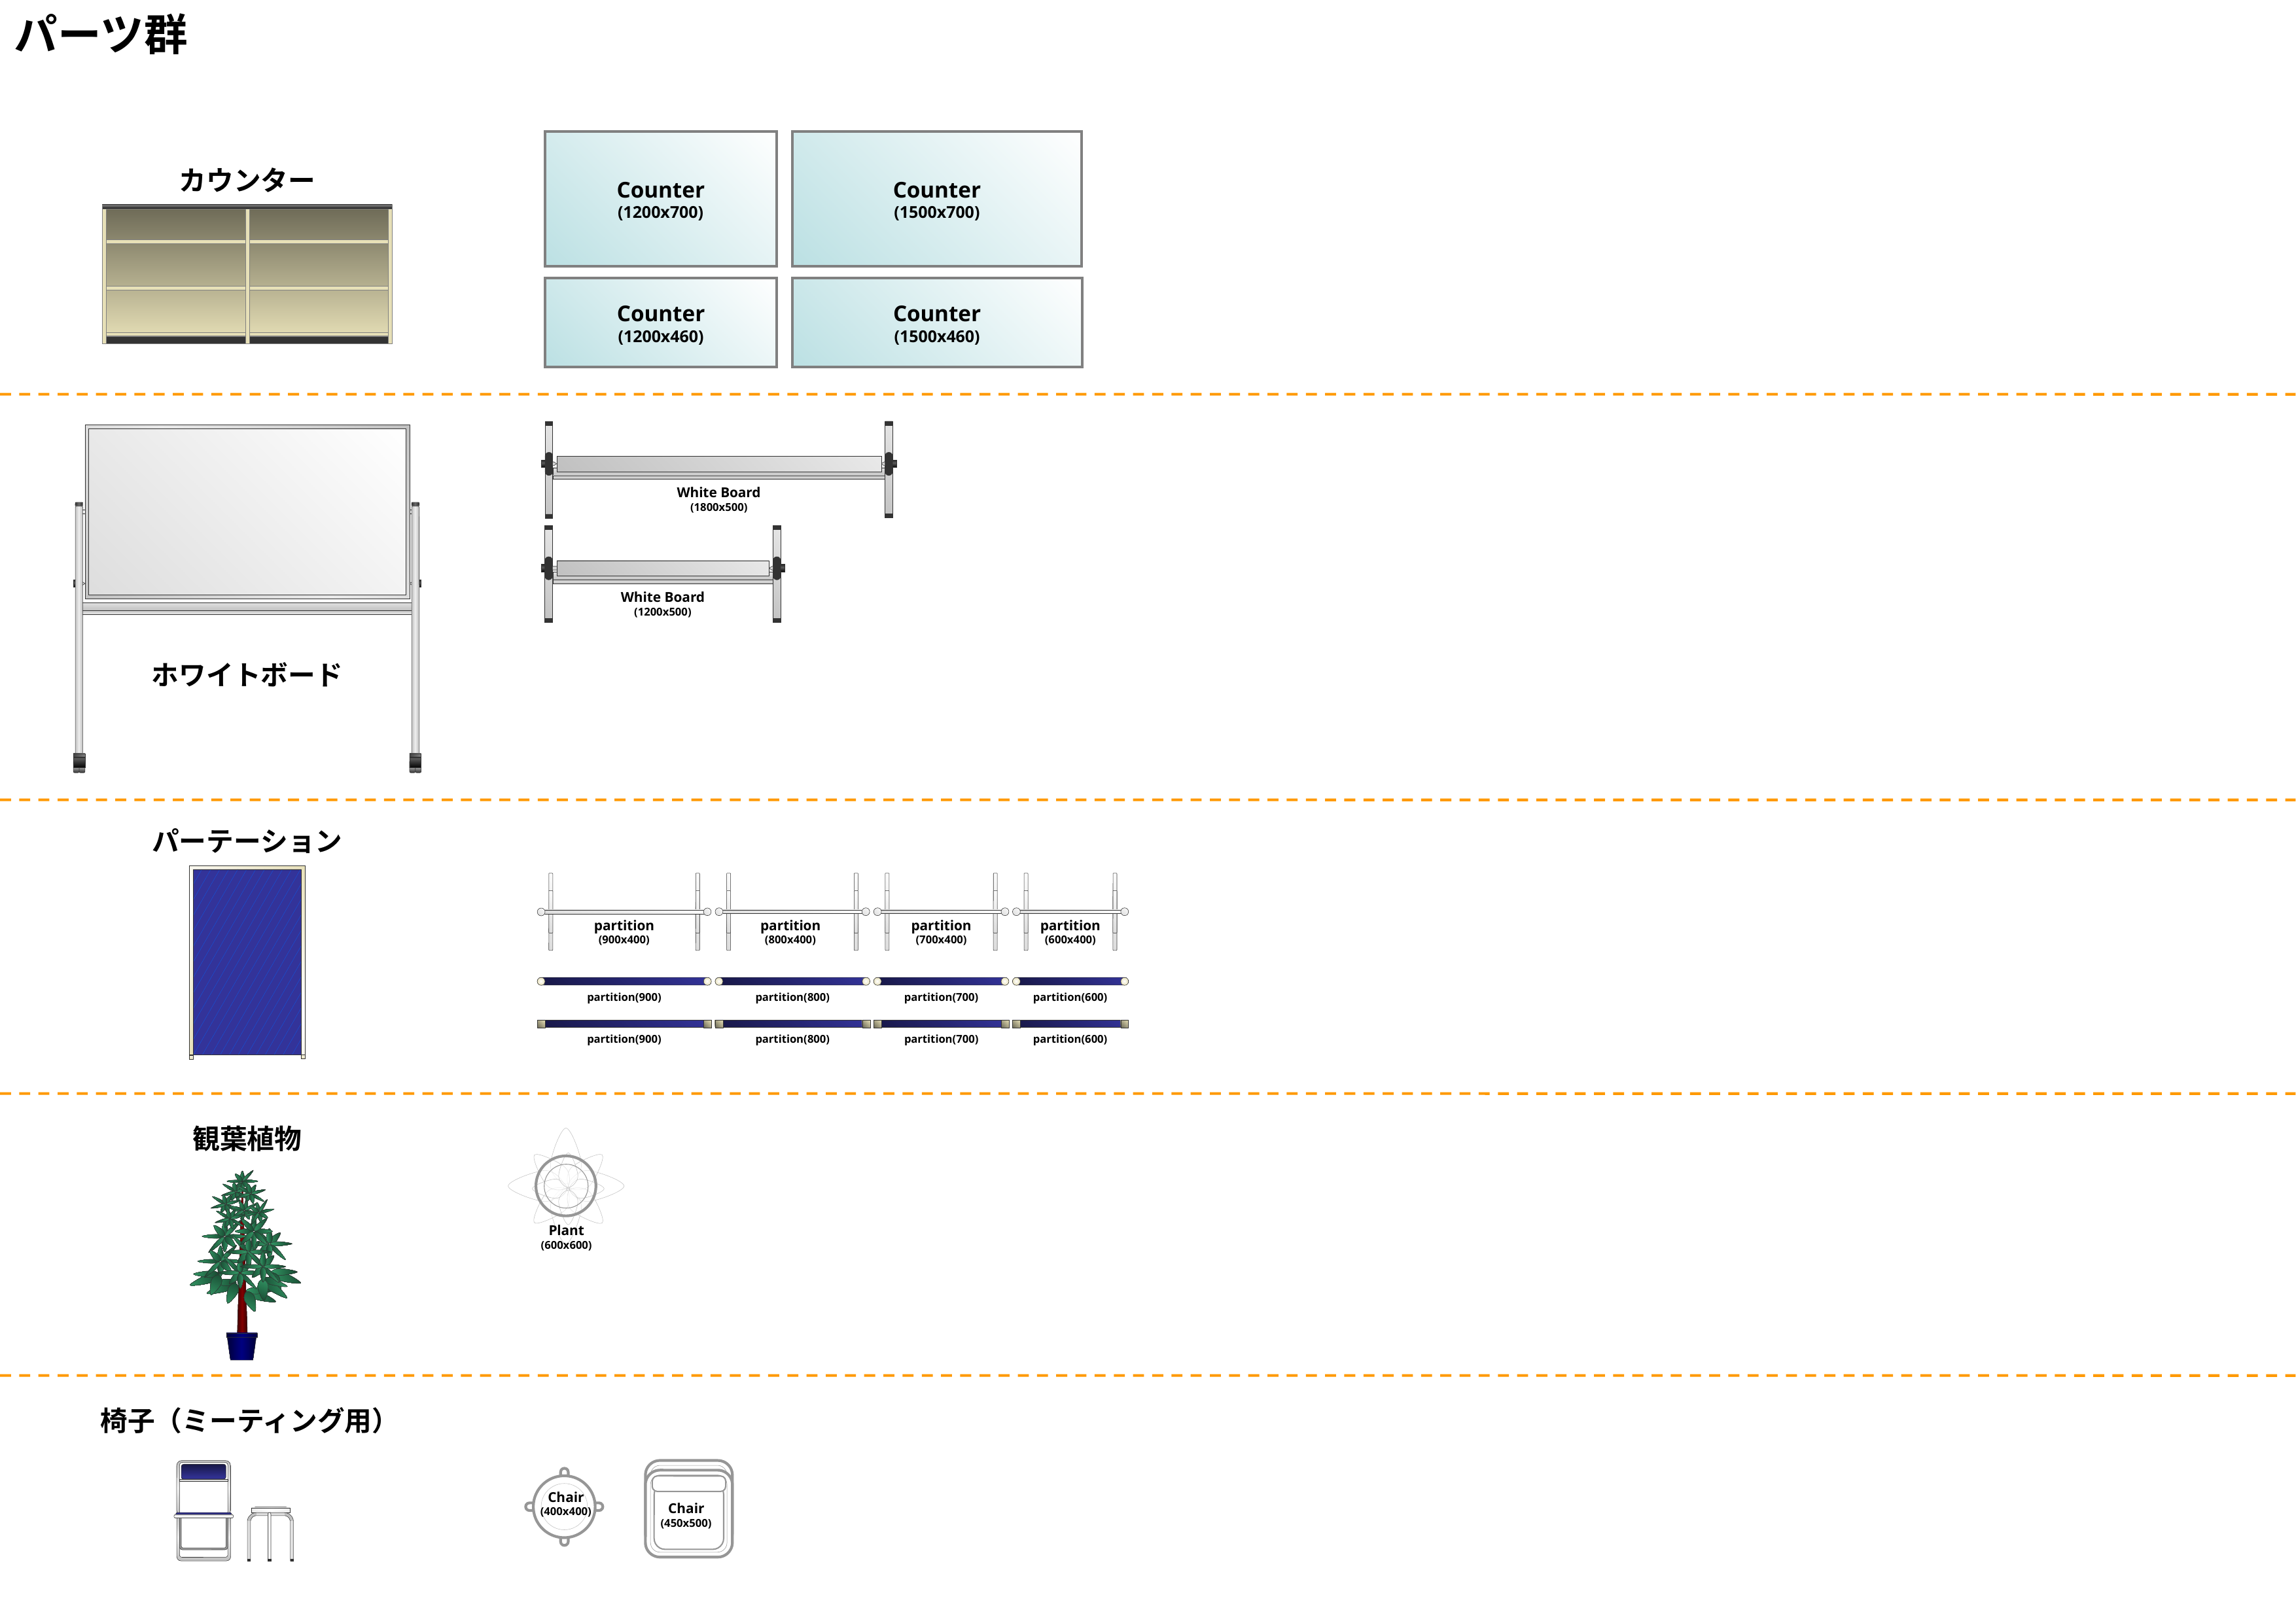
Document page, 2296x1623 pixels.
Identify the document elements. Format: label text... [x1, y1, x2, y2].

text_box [645, 1459, 733, 1558]
text_box 観葉植物 [183, 1117, 312, 1159]
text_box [73, 425, 422, 773]
text_box partition(900) [577, 986, 671, 1008]
text_box partition(800) [745, 1028, 840, 1051]
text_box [537, 977, 712, 986]
text_box 椅子（ミーティング用） [90, 1399, 410, 1441]
text_box partition(600) [1023, 986, 1118, 1008]
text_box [101, 204, 393, 345]
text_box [1012, 873, 1129, 951]
text_box partition(700) [894, 986, 989, 1008]
text_box Counter (1200x460) [545, 278, 777, 367]
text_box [1012, 1019, 1129, 1028]
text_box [873, 1019, 1010, 1028]
text_box カウンター [169, 158, 326, 201]
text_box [873, 873, 1010, 951]
text_box partition(600) [1023, 1028, 1118, 1051]
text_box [525, 1467, 607, 1546]
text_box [715, 1019, 871, 1028]
text_box Counter (1500x700) [792, 131, 1082, 267]
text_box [247, 1507, 294, 1562]
text_box Counter (1500x460) [792, 278, 1082, 367]
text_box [173, 1459, 234, 1562]
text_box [508, 1127, 625, 1245]
text_box partition(700) [894, 1028, 989, 1051]
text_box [715, 977, 871, 986]
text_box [540, 525, 785, 623]
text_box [537, 873, 712, 951]
text_box Plant (600x600) [531, 1245, 602, 1257]
text_box Counter (1200x700) [544, 131, 777, 267]
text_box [1012, 977, 1129, 986]
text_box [540, 421, 897, 519]
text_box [188, 1170, 302, 1361]
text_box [873, 977, 1010, 986]
text_box パーツ群 [0, 0, 202, 67]
text_box partition(800) [745, 986, 840, 1008]
text_box partition(900) [577, 1028, 671, 1051]
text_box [715, 873, 870, 951]
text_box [188, 865, 306, 1060]
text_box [537, 1019, 712, 1028]
text_box パーテーション [142, 819, 353, 862]
